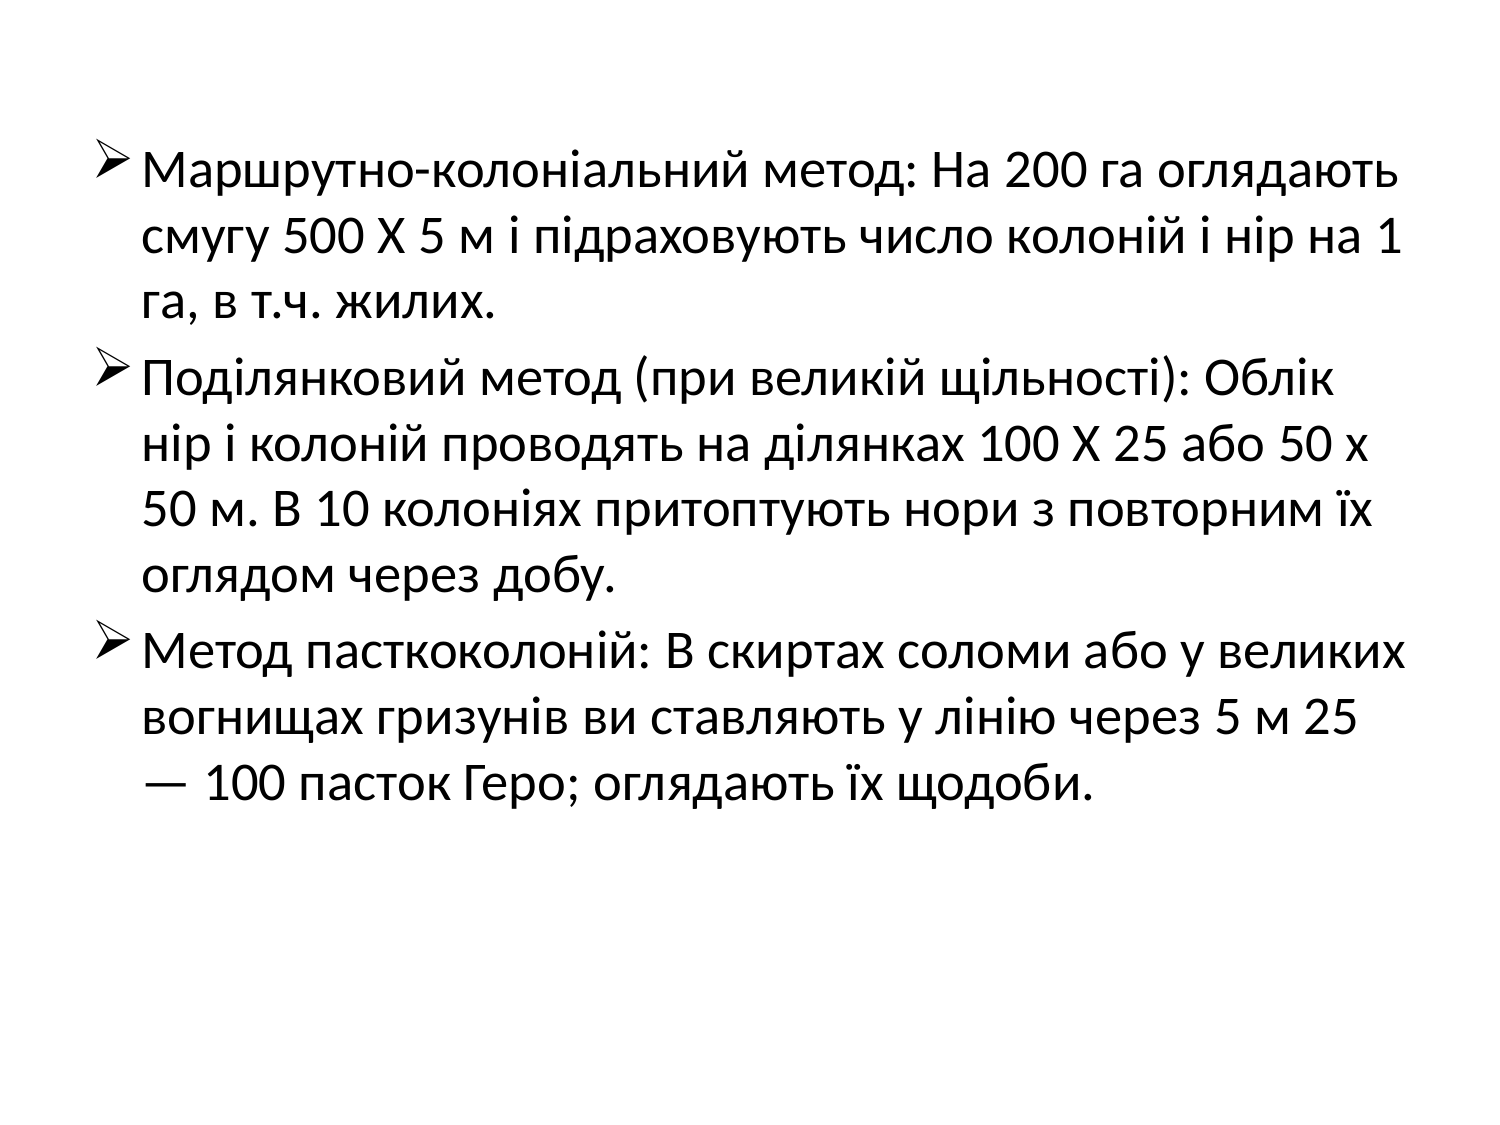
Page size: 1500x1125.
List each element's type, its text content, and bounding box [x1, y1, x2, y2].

list Маршрутно-колоніальний метод: На 200 га оглядають смугу 500 X 5 м і підраховують число колоній і нір на 1 га, в т.ч. жилих. Поділянковий метод (при великій щільності): Облік нір і колоній проводять на ділянках 100 X 25 або 50 х 50 м. В 10 колоніях притоптують нори з повторним їх оглядом через добу. Метод пасткоколоній: В скиртах соломи або у великих вогнищах гризунів ви ставляють у лінію через 5 м 25 — 100 пасток Геро; оглядають їх щодоби. [76, 125, 1427, 868]
